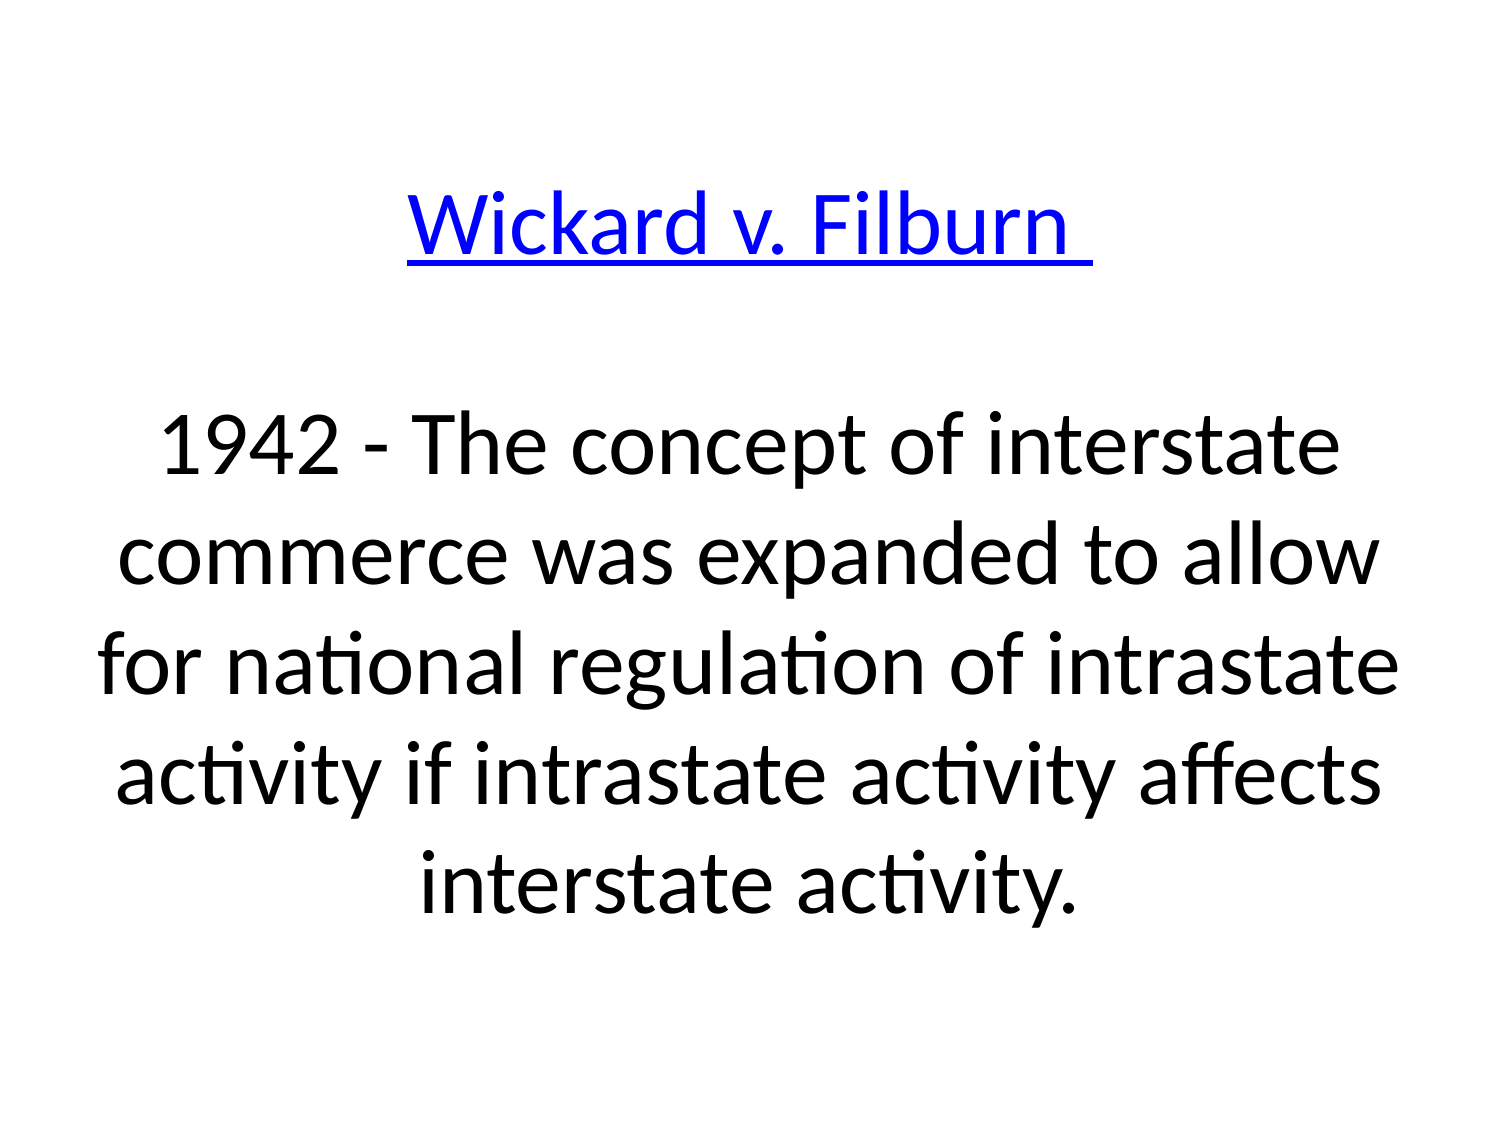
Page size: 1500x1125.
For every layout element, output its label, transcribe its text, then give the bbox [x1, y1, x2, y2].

title Wickard v. Filburn 1942 - The concept of interstate commerce was expanded to allow for national regulation of intrastate activity if intrastate activity affects interstate activity. [74, 44, 1426, 1051]
